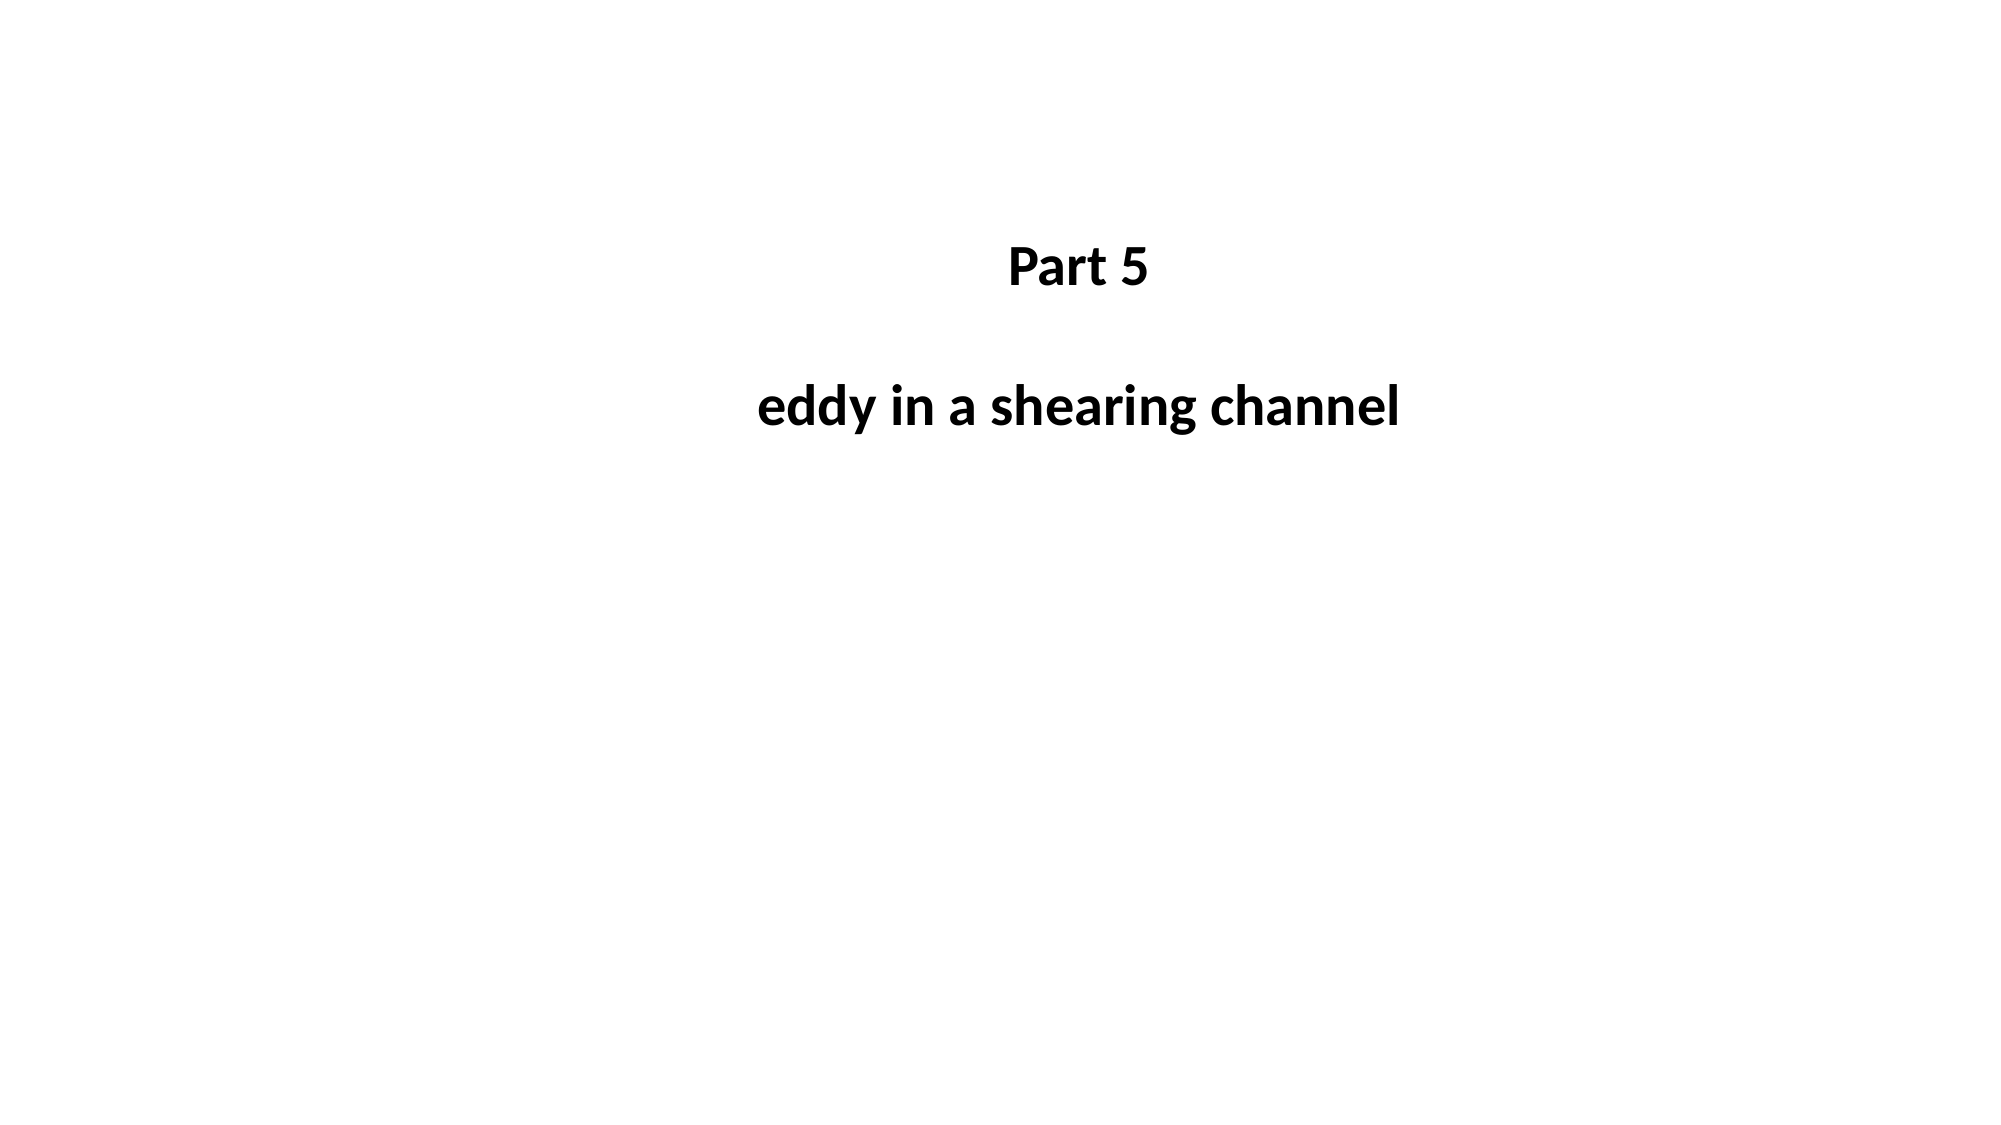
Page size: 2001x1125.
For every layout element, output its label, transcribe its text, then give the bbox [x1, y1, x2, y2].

text_box Part 5 eddy in a shearing channel [193, 219, 1965, 445]
